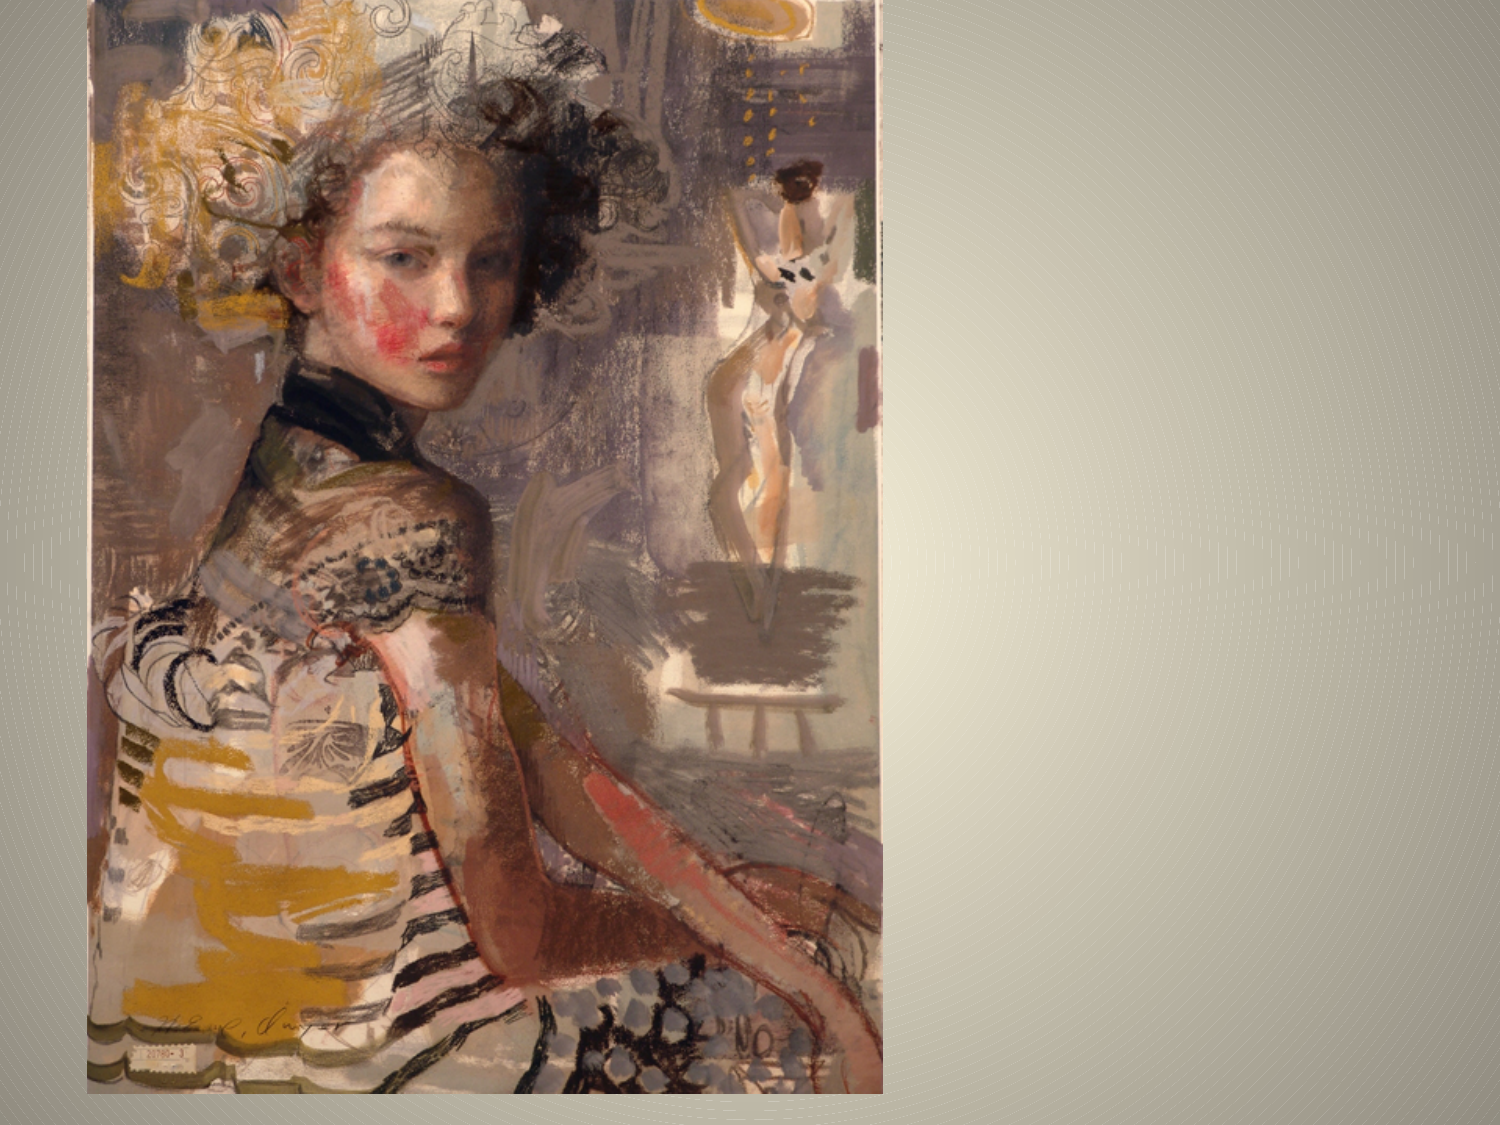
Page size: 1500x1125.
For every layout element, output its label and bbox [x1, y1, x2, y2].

picture [87, 0, 884, 1094]
